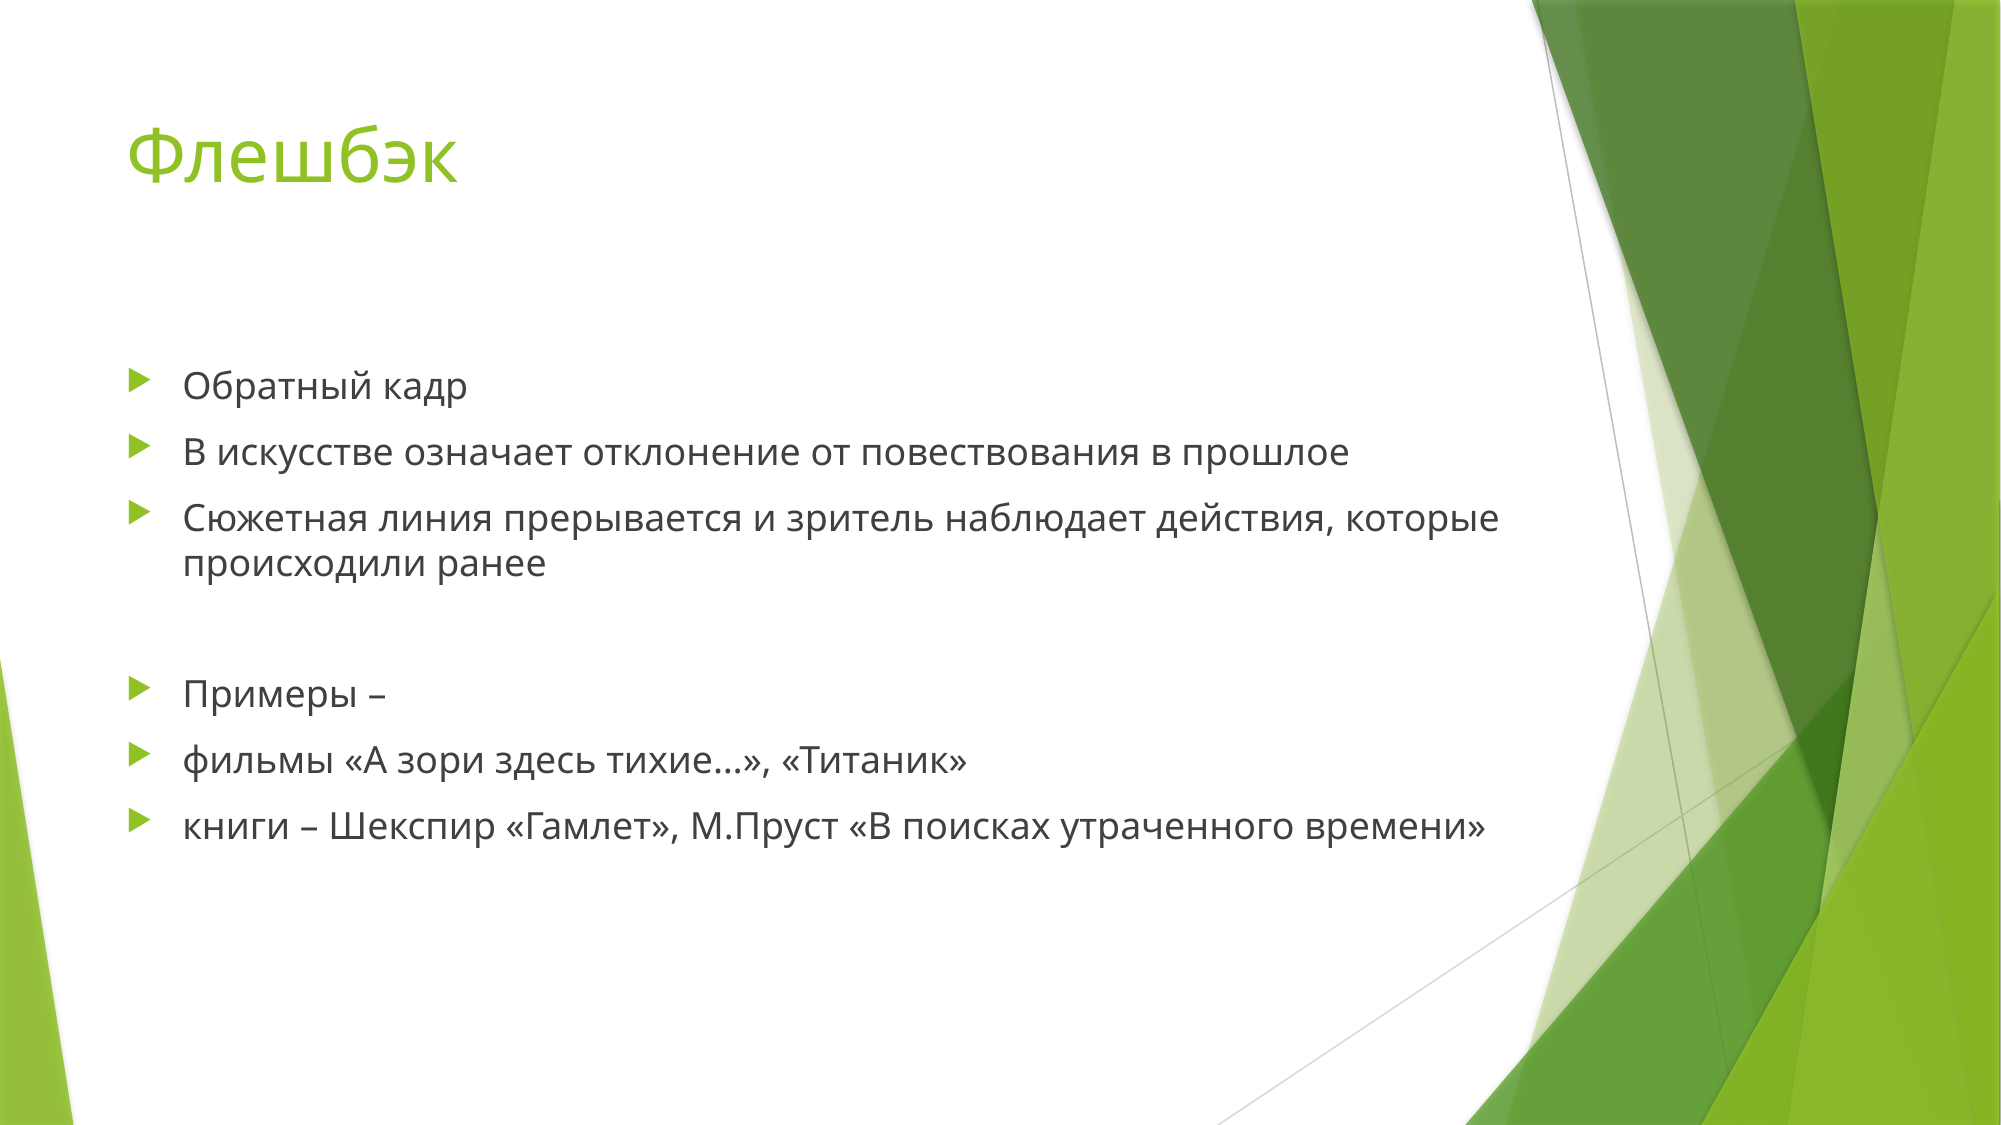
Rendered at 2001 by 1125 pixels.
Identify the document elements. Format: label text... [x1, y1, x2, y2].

title Флешбэк [111, 99, 1522, 317]
list Обратный кадр В искусстве означает отклонение от повествования в прошлое Сюжетная линия прерывается и зритель наблюдает действия, которые происходили ранее Примеры – фильмы «А зори здесь тихие…», «Титаник» книги – Шекспир «Гамлет», М.Пруст «В поисках утраченного времени» [111, 354, 1522, 992]
